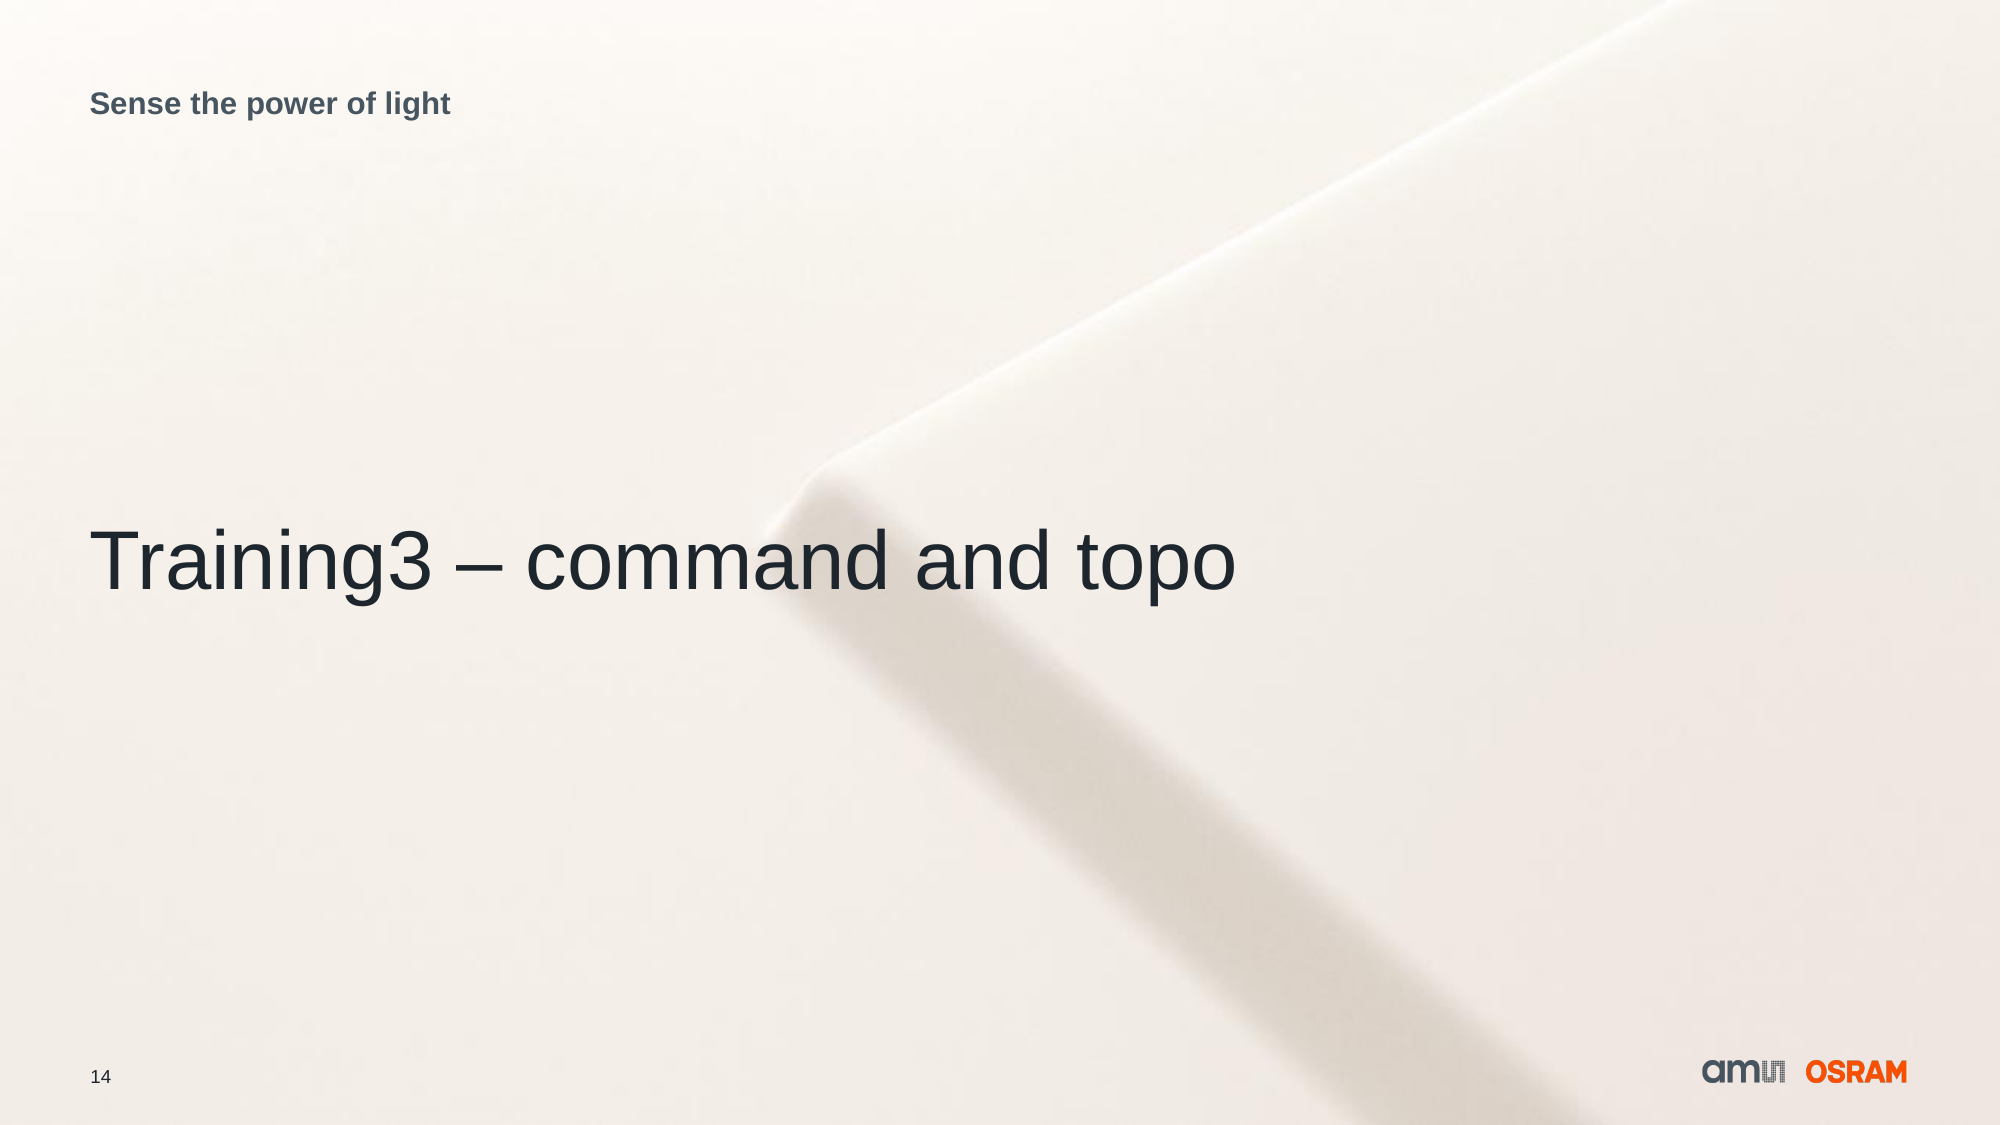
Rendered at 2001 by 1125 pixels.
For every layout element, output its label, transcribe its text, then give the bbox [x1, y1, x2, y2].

title Training3 – command and topo [89, 436, 1907, 689]
picture [0, 0, 2000, 1125]
